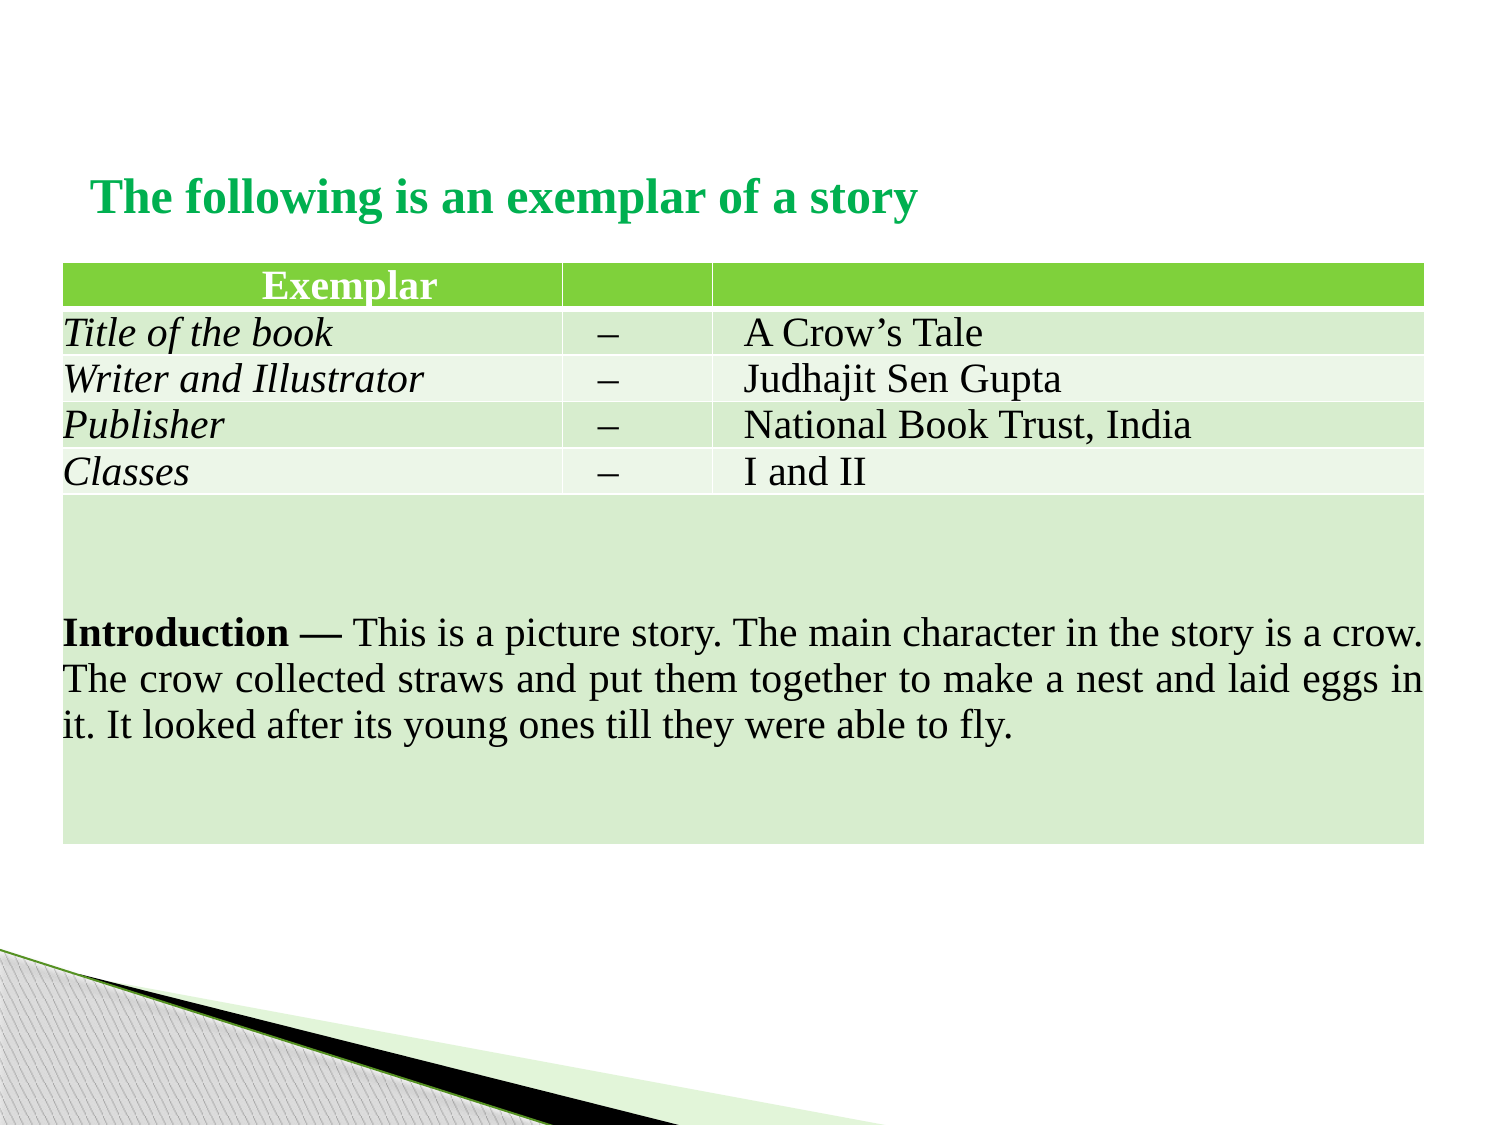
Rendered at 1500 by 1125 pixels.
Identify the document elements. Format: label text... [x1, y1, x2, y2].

title The following is an exemplar of a story [75, 45, 1425, 233]
table_cell National Book Trust, India [713, 402, 1424, 447]
table_header [563, 263, 712, 306]
table_cell A Crow’s Tale [713, 312, 1424, 354]
table_cell – [563, 312, 712, 354]
table_cell – [563, 449, 712, 493]
table_cell I and II [713, 449, 1424, 493]
table_cell Introduction — This is a picture story. The main character in the story is a crow. The crow collected straws and put them together to make a nest and laid eggs in it. It looked after its young ones till they were able to fly. [63, 495, 1424, 844]
table_cell Title of the book [63, 312, 562, 354]
table_cell Writer and Illustrator [63, 356, 562, 401]
table_cell – [563, 402, 712, 447]
table_header [713, 263, 1424, 306]
table_cell – [563, 356, 712, 401]
table_header Exemplar [63, 263, 562, 306]
table_cell Judhajit Sen Gupta [713, 356, 1424, 401]
table_cell Classes [63, 449, 562, 493]
table_cell Publisher [63, 402, 562, 447]
